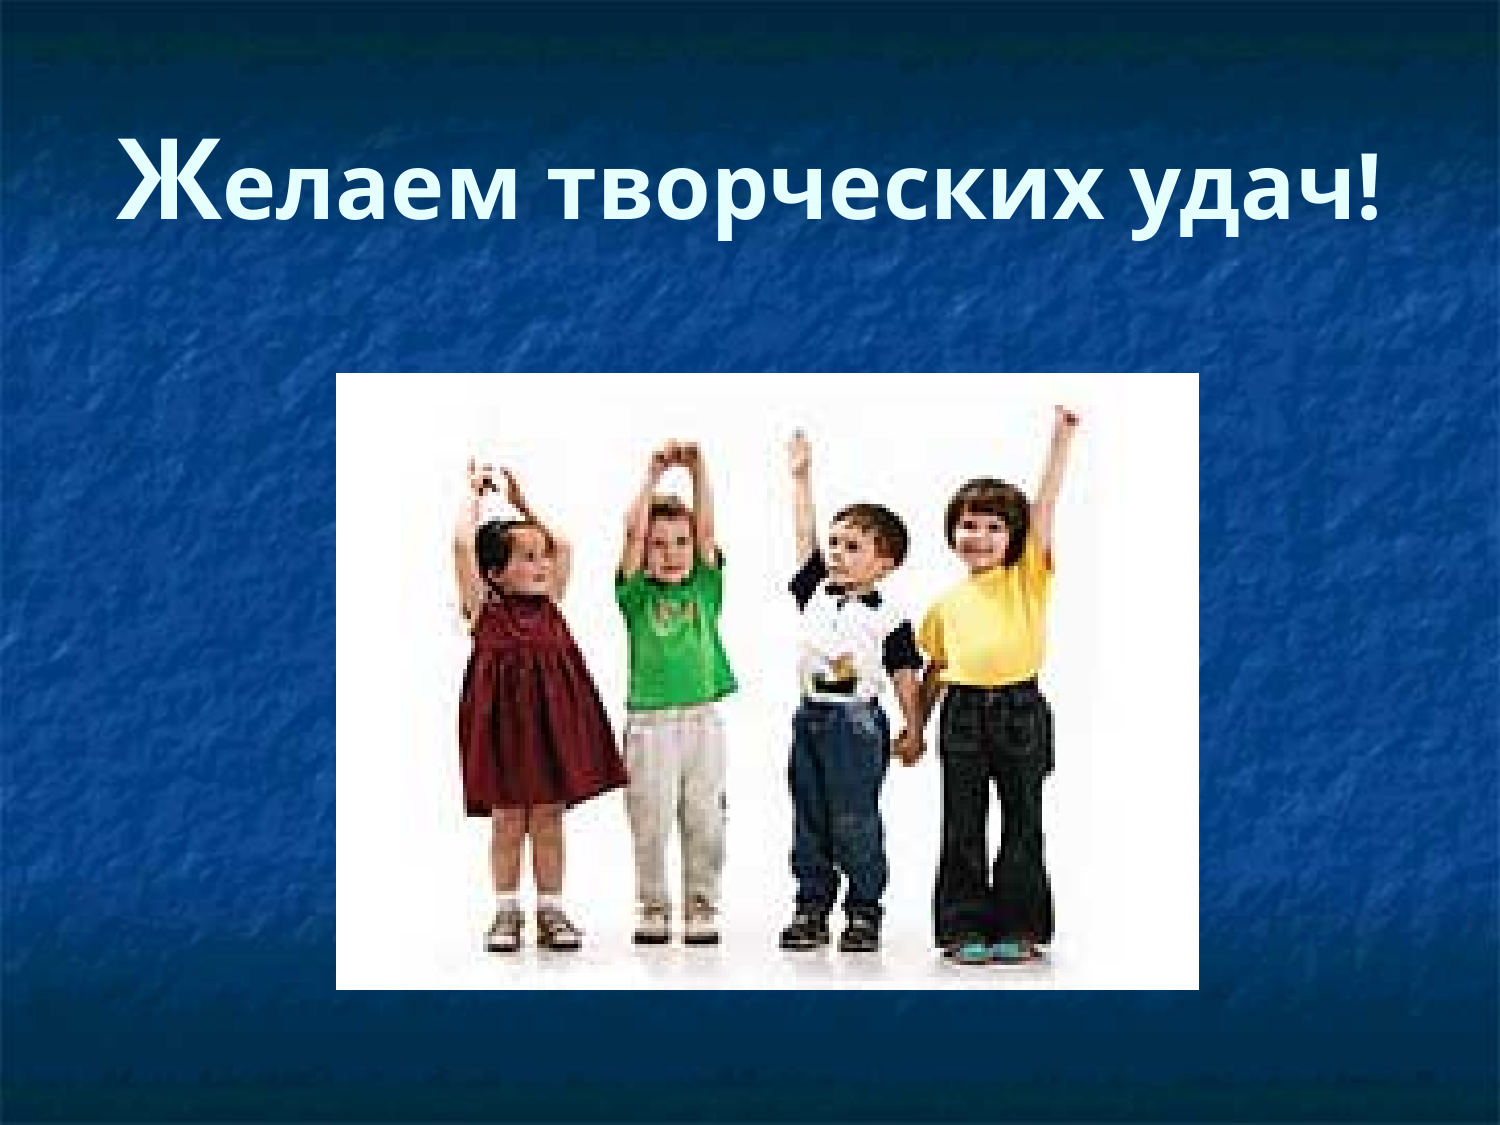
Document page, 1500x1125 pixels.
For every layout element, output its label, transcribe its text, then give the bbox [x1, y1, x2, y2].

title Желаем творческих удач! [74, 57, 1425, 293]
picture [0, 0, 1500, 1125]
